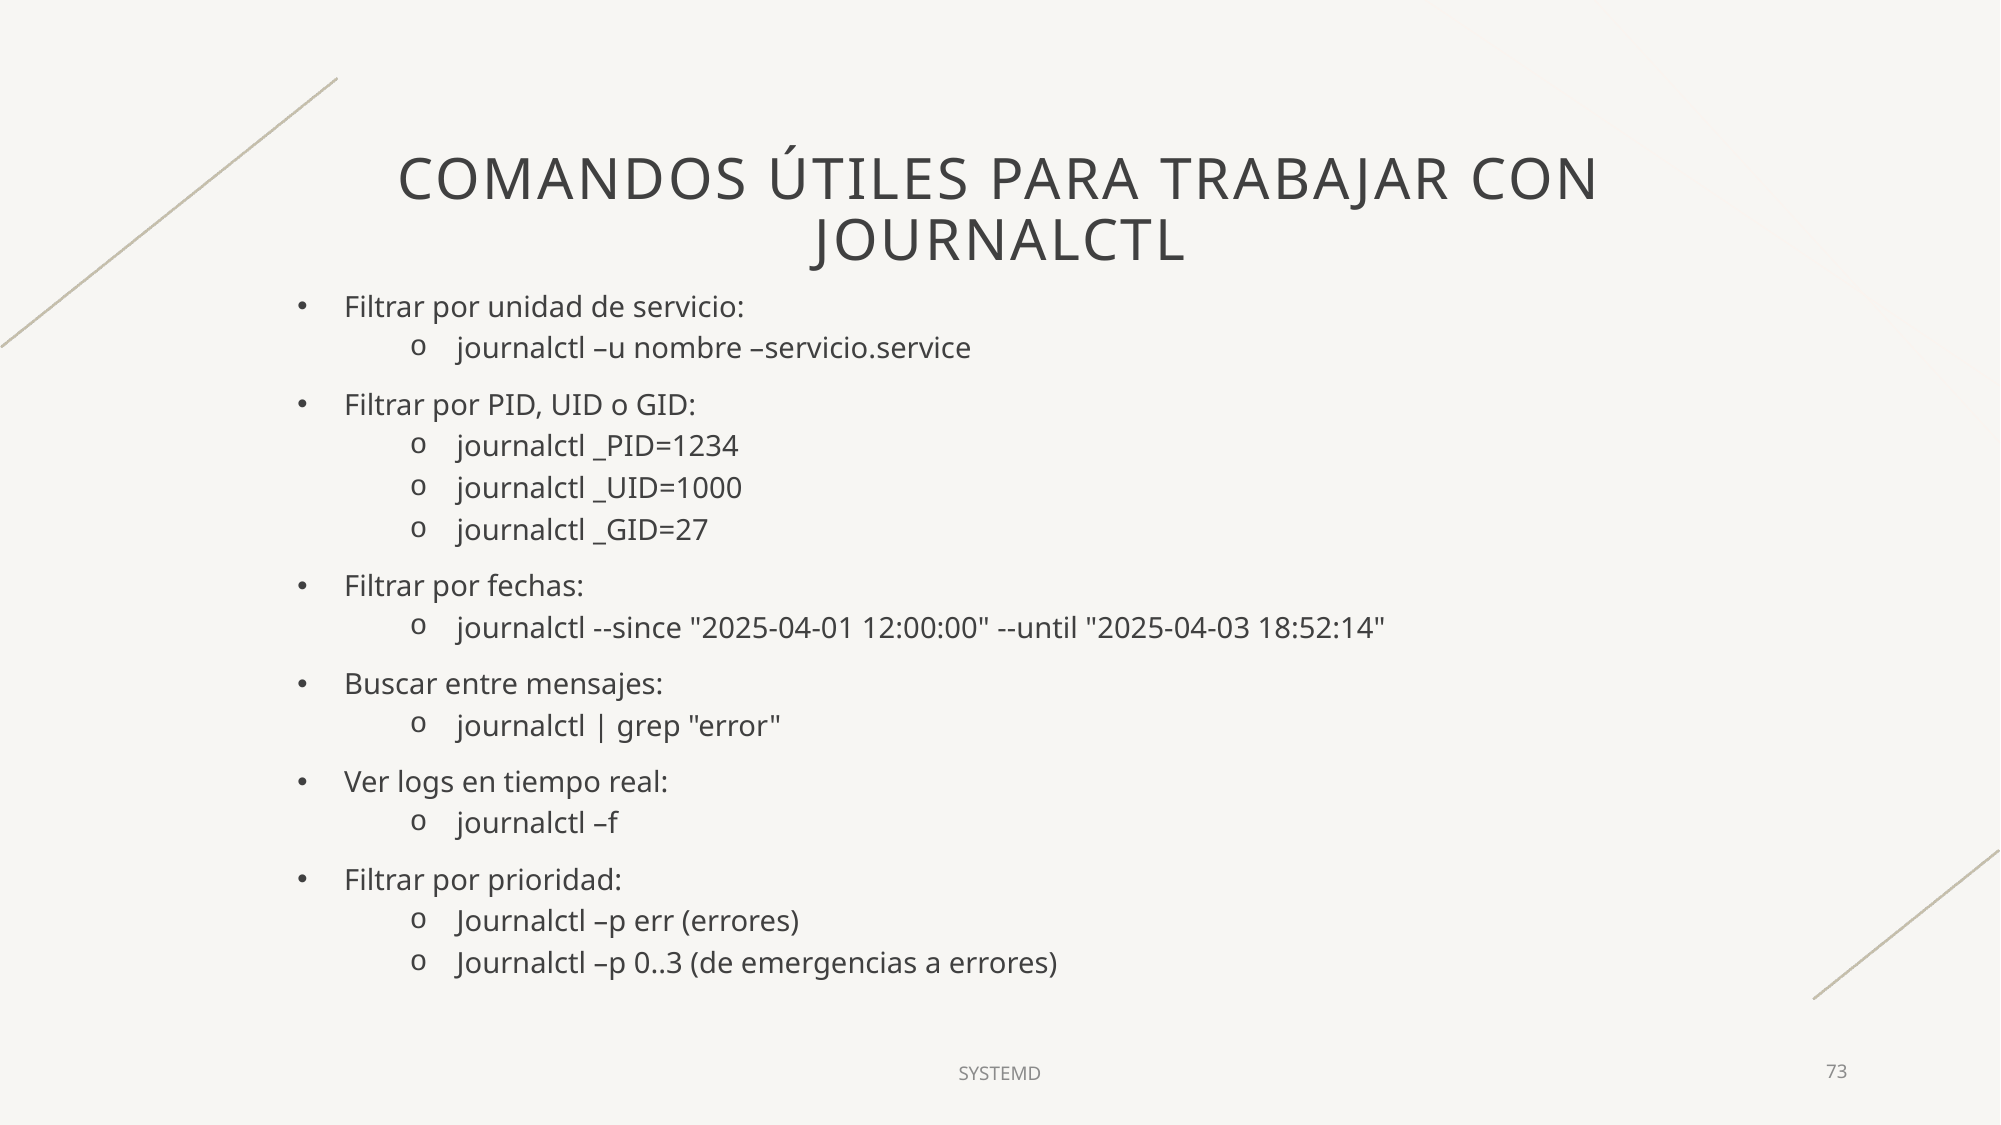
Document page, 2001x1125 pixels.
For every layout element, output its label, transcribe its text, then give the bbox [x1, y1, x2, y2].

picture [0, 77, 338, 348]
picture [1812, 849, 2000, 1000]
slide_number 73 [1412, 1042, 1863, 1103]
title COMANDOS ÚTILES PARA TRABAJAR CON journalctl [282, 142, 1719, 280]
text_box Filtrar por unidad de servicio: journalctl –u nombre –servicio.service Filtrar por PID, UID o GID: journalctl _PID=1234 journalctl _UID=1000 journalctl _GID=27 Filtrar por fechas: journalctl --since "2025-04-01 12:00:00" --until "2025-04-03 18:52:14" Buscar entre mensajes: journalctl | grep "error" Ver logs en tiempo real: journalctl –f Filtrar por prioridad: Journalctl –p err (errores) Journalctl –p 0..3 (de emergencias a errores) [282, 280, 1719, 1056]
footer SYSTEMD [662, 1056, 1338, 1103]
